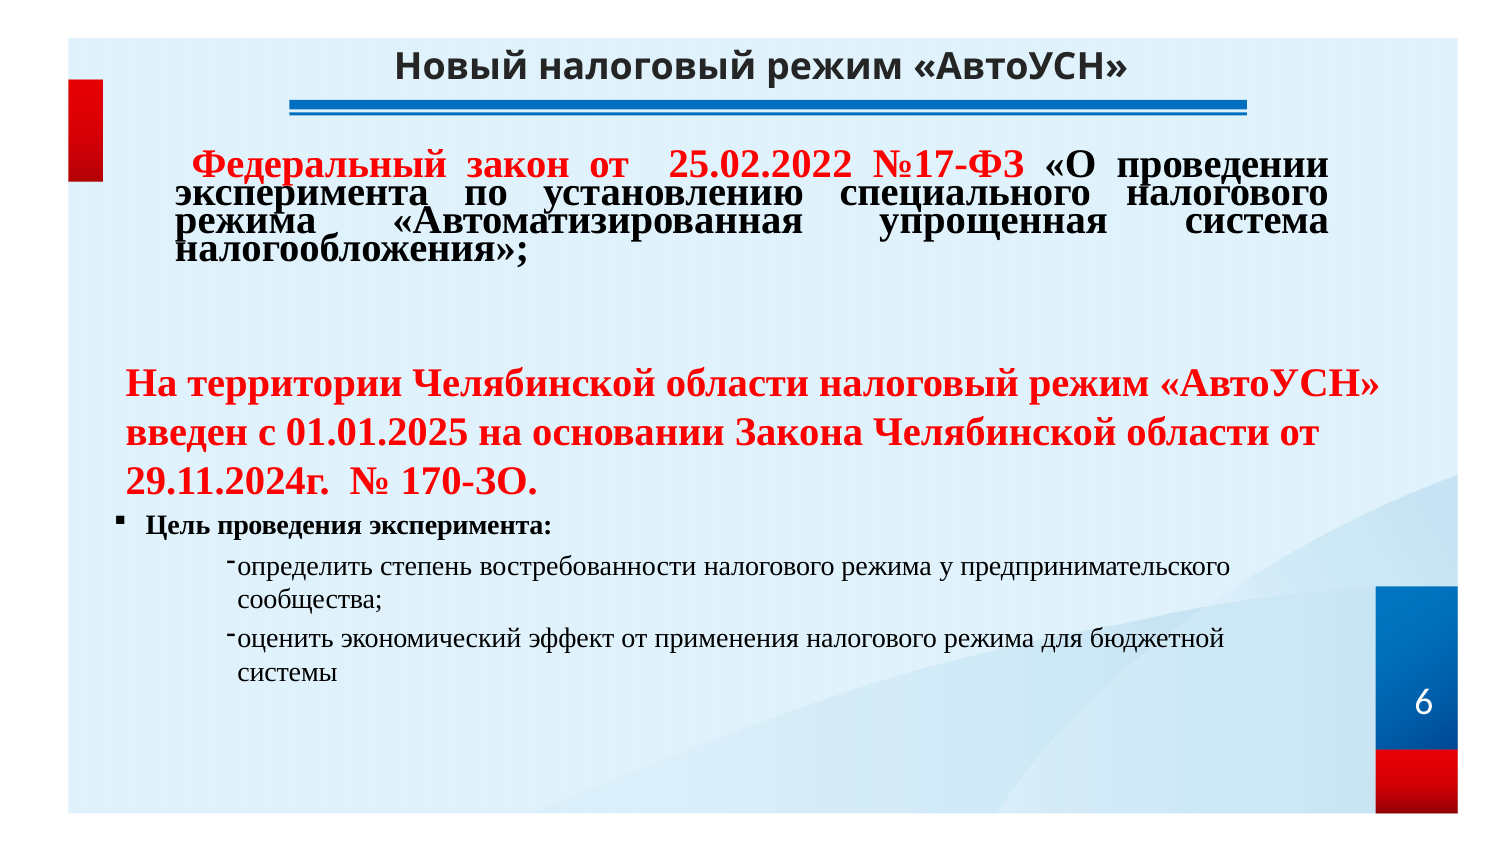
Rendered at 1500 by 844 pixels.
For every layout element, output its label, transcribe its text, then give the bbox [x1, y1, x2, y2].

title Новый налоговый режим «АвтоУСН» [144, 19, 1211, 183]
text_box 6 [1399, 669, 1447, 730]
text_box [1211, 99, 1247, 110]
picture [68, 37, 1458, 814]
text_box Федеральный закон от 25.02.2022 №17-ФЗ «О проведении эксперимента по установлению специального налогового режима «Автоматизированная упрощенная система налогообложения»; [158, 150, 1378, 278]
text_box На территории Челябинской области налоговый режим «АвтоУСН» введен с 01.01.2025 на основании Закона Челябинской области от 29.11.2024г. № 170-ЗО. [124, 346, 1429, 503]
text_box [1211, 112, 1247, 116]
text_box Цель проведения эксперимента: определить степень востребованности налогового режима у предпринимательского сообщества; оценить экономический эффект от применения налогового режима для бюджетной системы [112, 459, 1272, 688]
